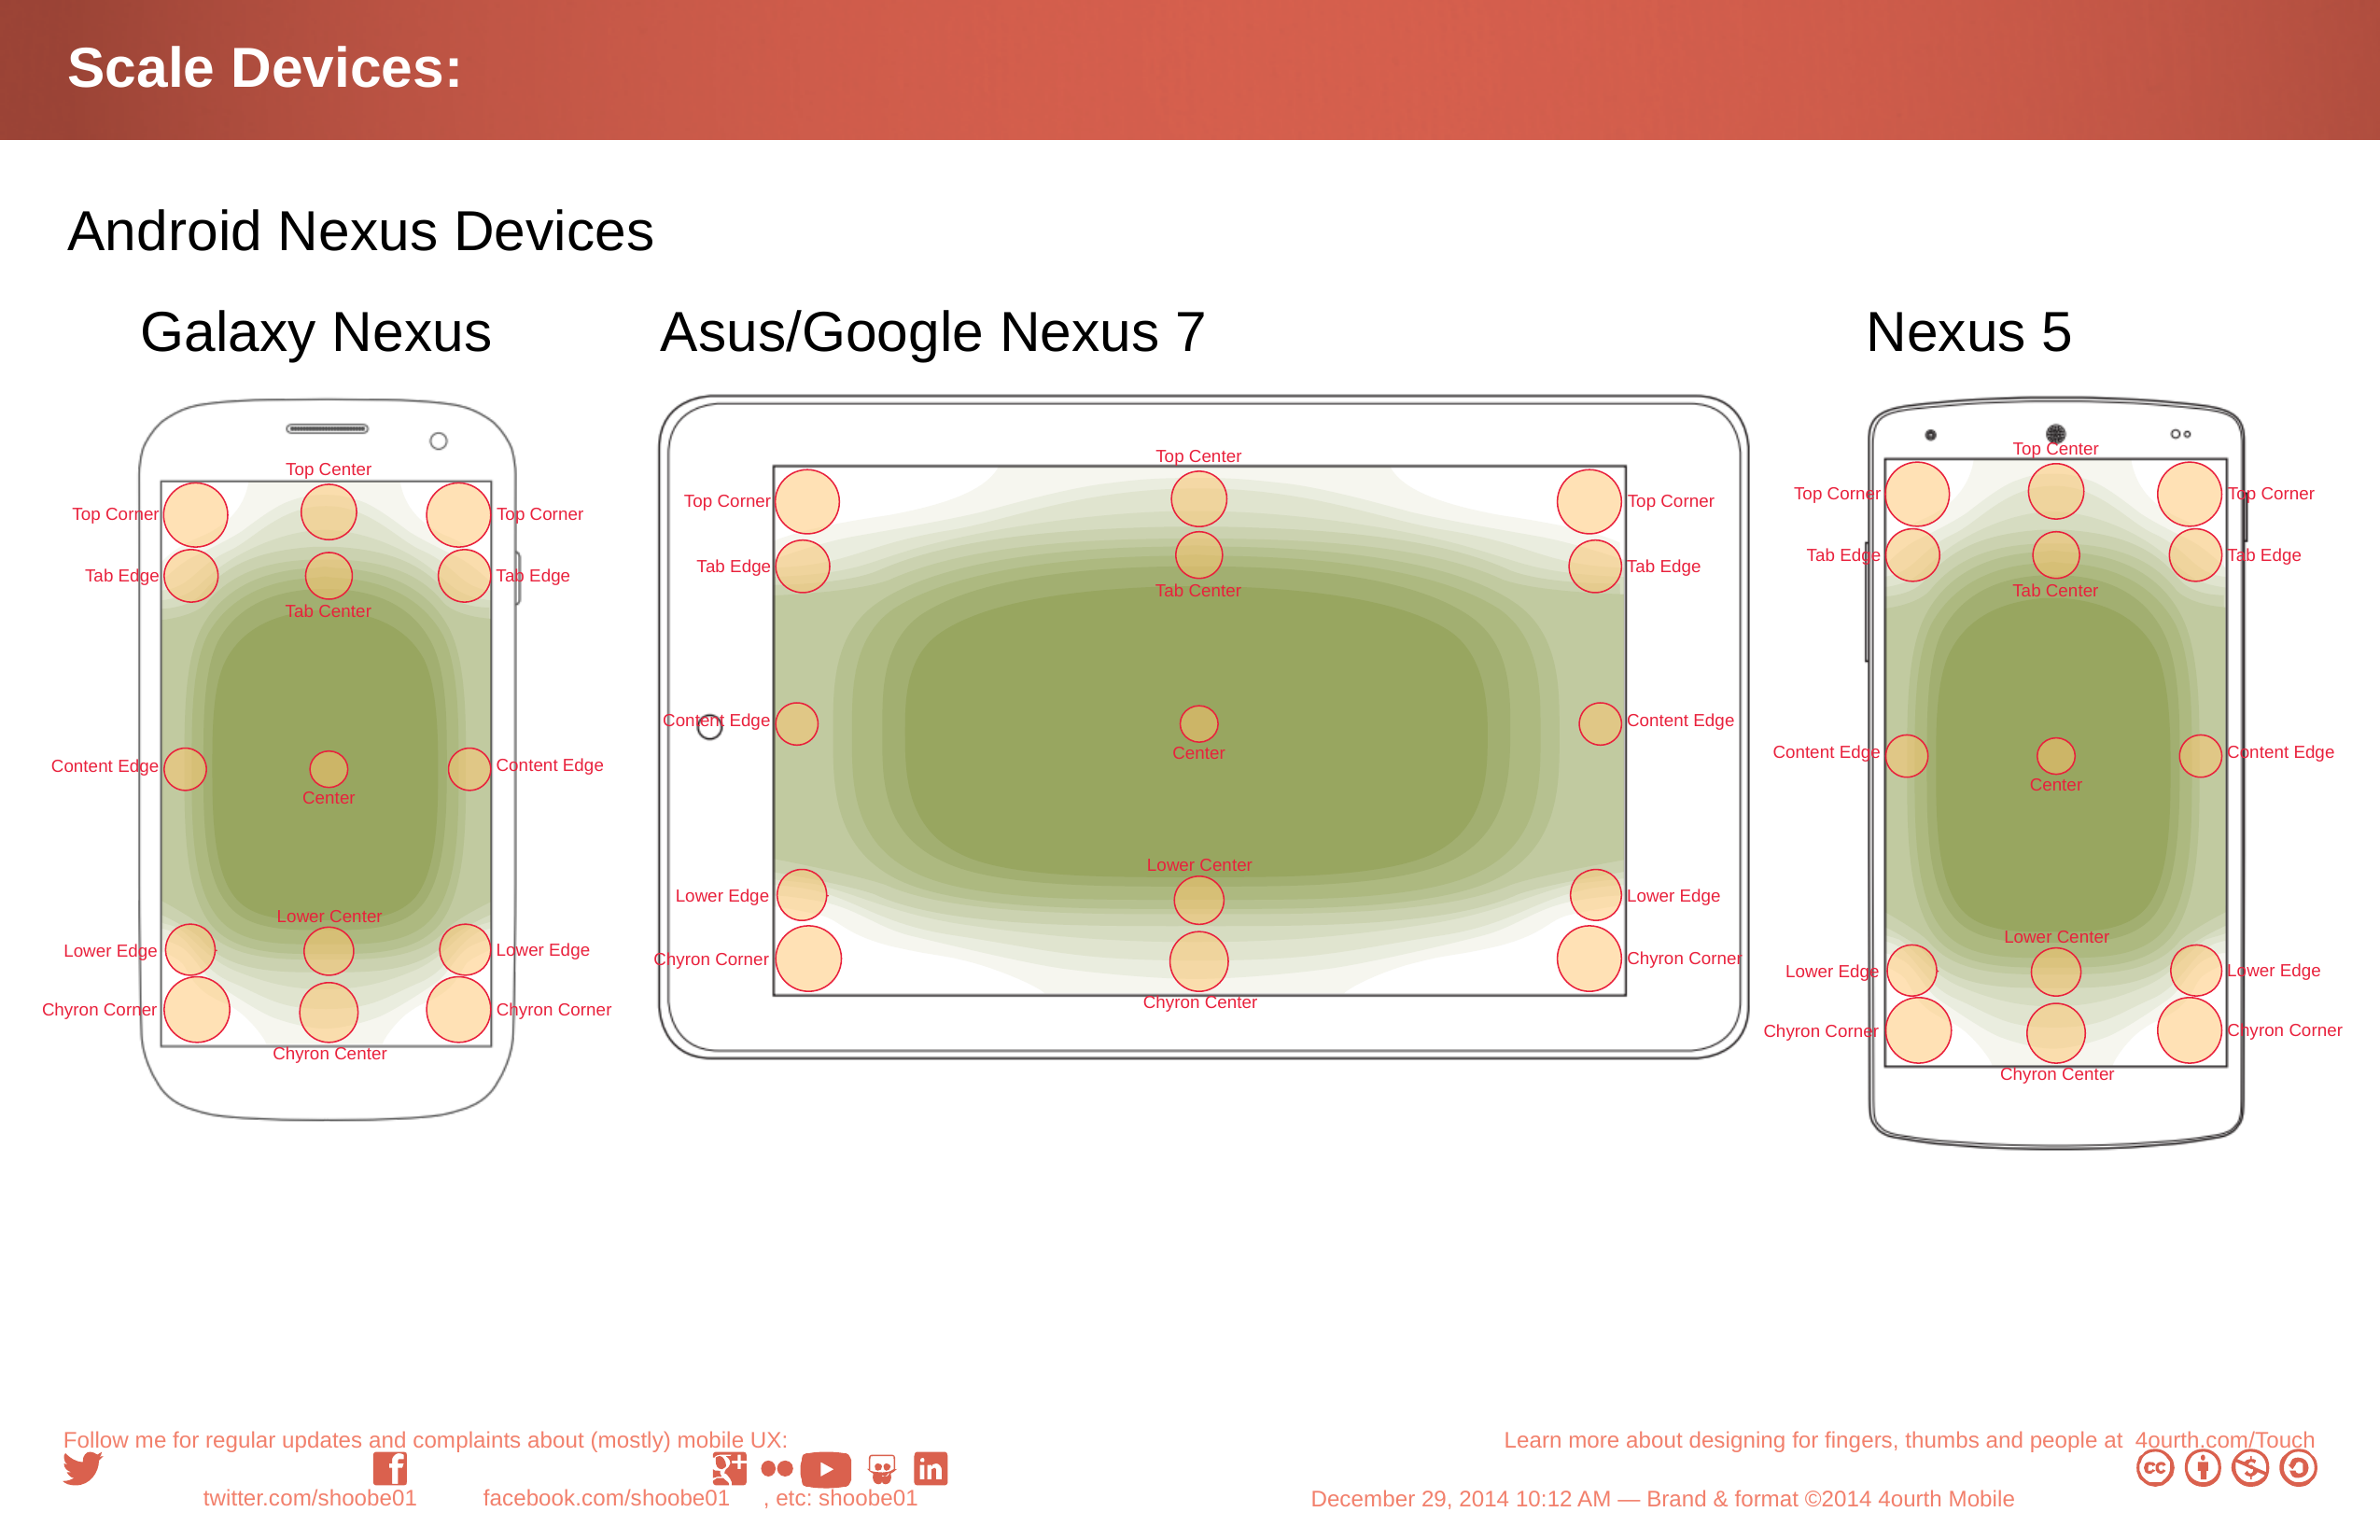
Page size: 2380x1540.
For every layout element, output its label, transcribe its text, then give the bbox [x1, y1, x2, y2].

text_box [1785, 945, 1939, 996]
text_box Nexus 5 [1852, 287, 2145, 370]
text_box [301, 750, 356, 808]
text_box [652, 925, 842, 992]
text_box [1557, 469, 1715, 535]
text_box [1146, 853, 1253, 925]
text_box Scale Devices: [53, 24, 888, 106]
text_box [1570, 869, 1722, 921]
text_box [1792, 461, 1950, 527]
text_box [662, 702, 819, 746]
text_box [2169, 528, 2303, 582]
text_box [285, 552, 372, 623]
picture [123, 384, 2261, 1160]
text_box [2157, 997, 2344, 1064]
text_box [1568, 539, 1702, 594]
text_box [1557, 925, 1743, 992]
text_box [2170, 945, 2322, 996]
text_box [84, 555, 218, 603]
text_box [675, 869, 829, 921]
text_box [2003, 925, 2110, 997]
text_box Galaxy Nexus [127, 287, 534, 370]
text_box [41, 976, 231, 1043]
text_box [439, 923, 591, 974]
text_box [448, 748, 605, 791]
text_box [1141, 931, 1259, 1013]
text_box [2012, 437, 2100, 520]
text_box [426, 976, 612, 1043]
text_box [1155, 531, 1242, 601]
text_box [285, 457, 372, 540]
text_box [2178, 735, 2336, 777]
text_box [682, 469, 840, 535]
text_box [1172, 705, 1226, 763]
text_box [1806, 534, 1940, 582]
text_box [50, 748, 207, 791]
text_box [2011, 531, 2099, 601]
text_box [71, 483, 229, 548]
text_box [1998, 1002, 2116, 1085]
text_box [1578, 702, 1736, 746]
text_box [2029, 737, 2083, 795]
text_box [695, 541, 831, 594]
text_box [1155, 444, 1243, 527]
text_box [1771, 735, 1929, 777]
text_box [2157, 461, 2317, 527]
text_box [63, 923, 217, 974]
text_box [1762, 997, 1952, 1064]
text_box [272, 982, 388, 1064]
text_box Android Nexus Devices [53, 187, 888, 269]
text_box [426, 483, 585, 548]
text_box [275, 904, 384, 976]
text_box Asus/Google Nexus 7 [647, 287, 1275, 370]
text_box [438, 549, 571, 603]
